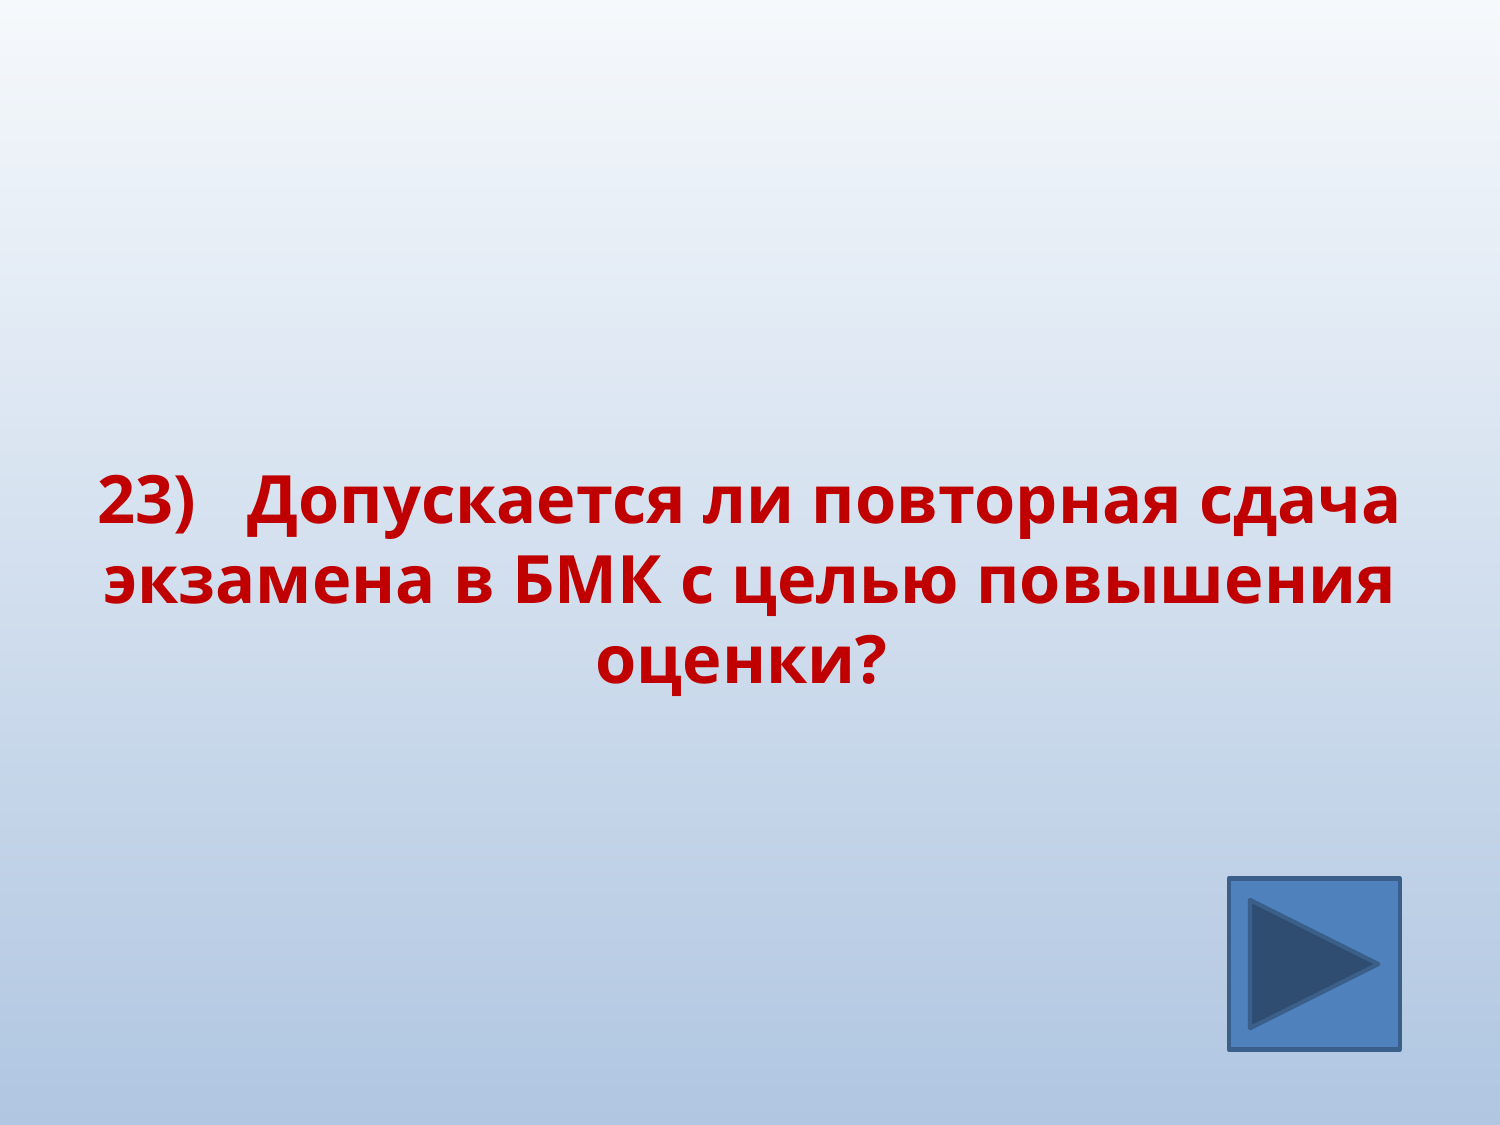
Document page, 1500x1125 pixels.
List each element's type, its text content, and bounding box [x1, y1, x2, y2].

text_box [1227, 876, 1402, 1052]
list 23) Допускается ли повторная сдача экзамена в БМК с целью повышения оценки? [75, 262, 1425, 1005]
